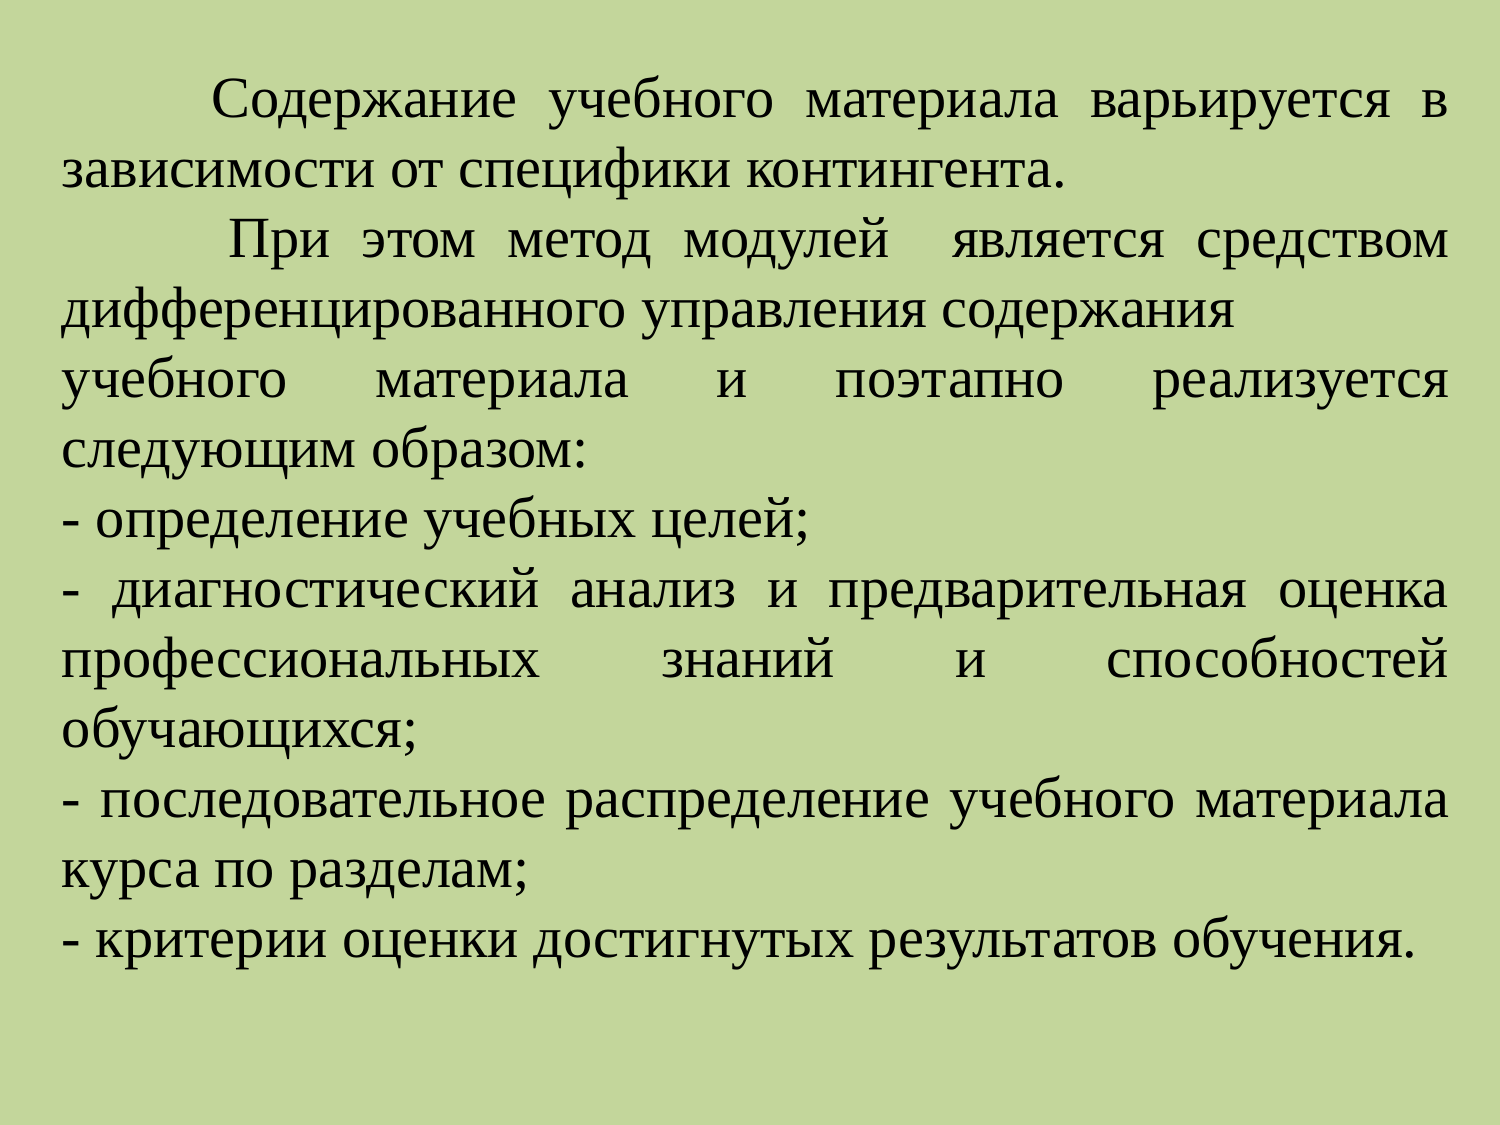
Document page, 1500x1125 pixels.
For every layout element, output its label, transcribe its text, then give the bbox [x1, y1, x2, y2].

list Содержание учебного материала варьируется в зависимости от специфики контингента. При этом метод модулей является средством дифференцированного управления содержания учебного материала и поэтапно реализуется следующим образом: - определение учебных целей; - диагностический анализ и предварительная оценка профессиональных знаний и способностей обучающихся; - последовательное распределение учебного материала курса по разделам; - критерии оценки достигнутых результатов обучения. [46, 51, 1465, 977]
